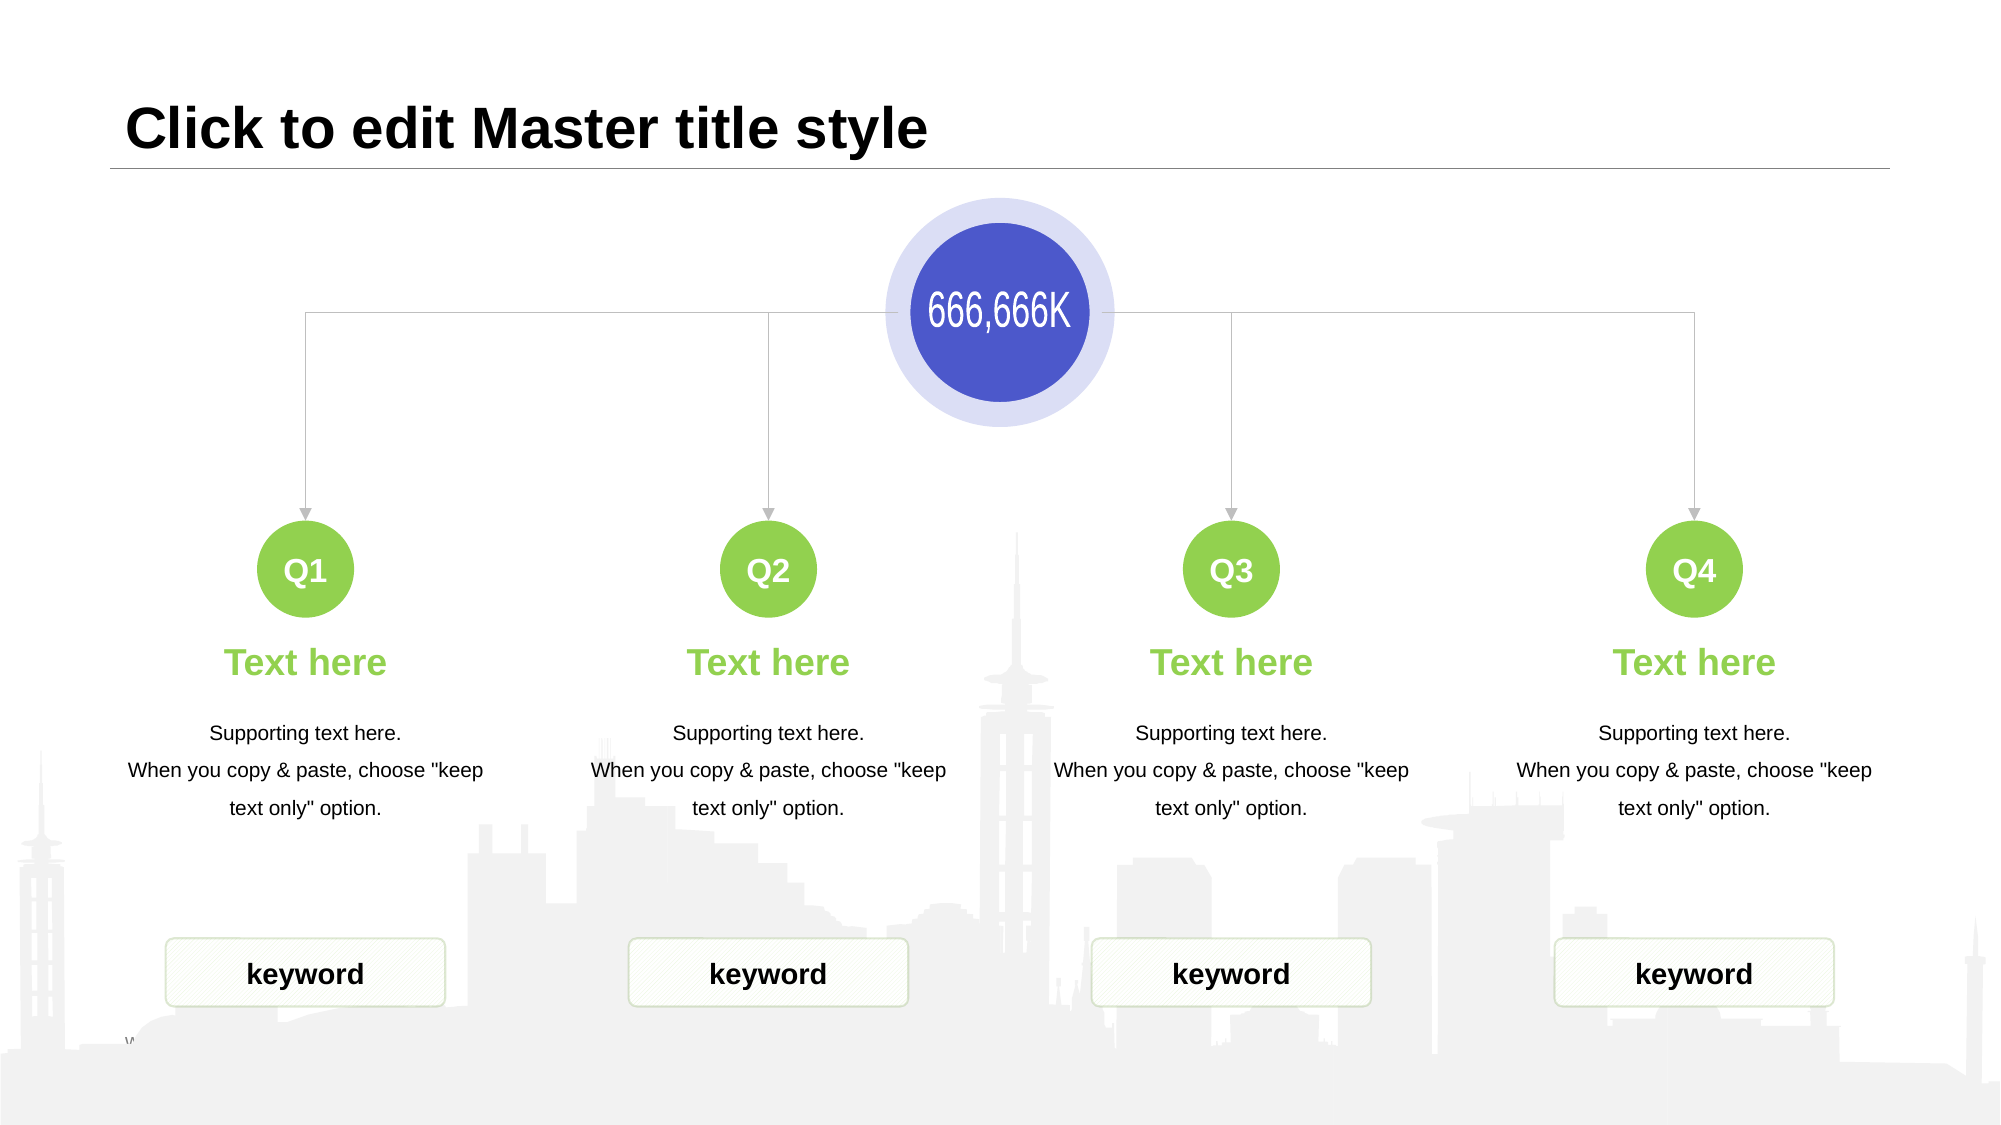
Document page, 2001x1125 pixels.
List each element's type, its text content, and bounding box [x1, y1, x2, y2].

title Click to edit Master title style [109, 0, 1890, 169]
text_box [0, 210, 2000, 1125]
